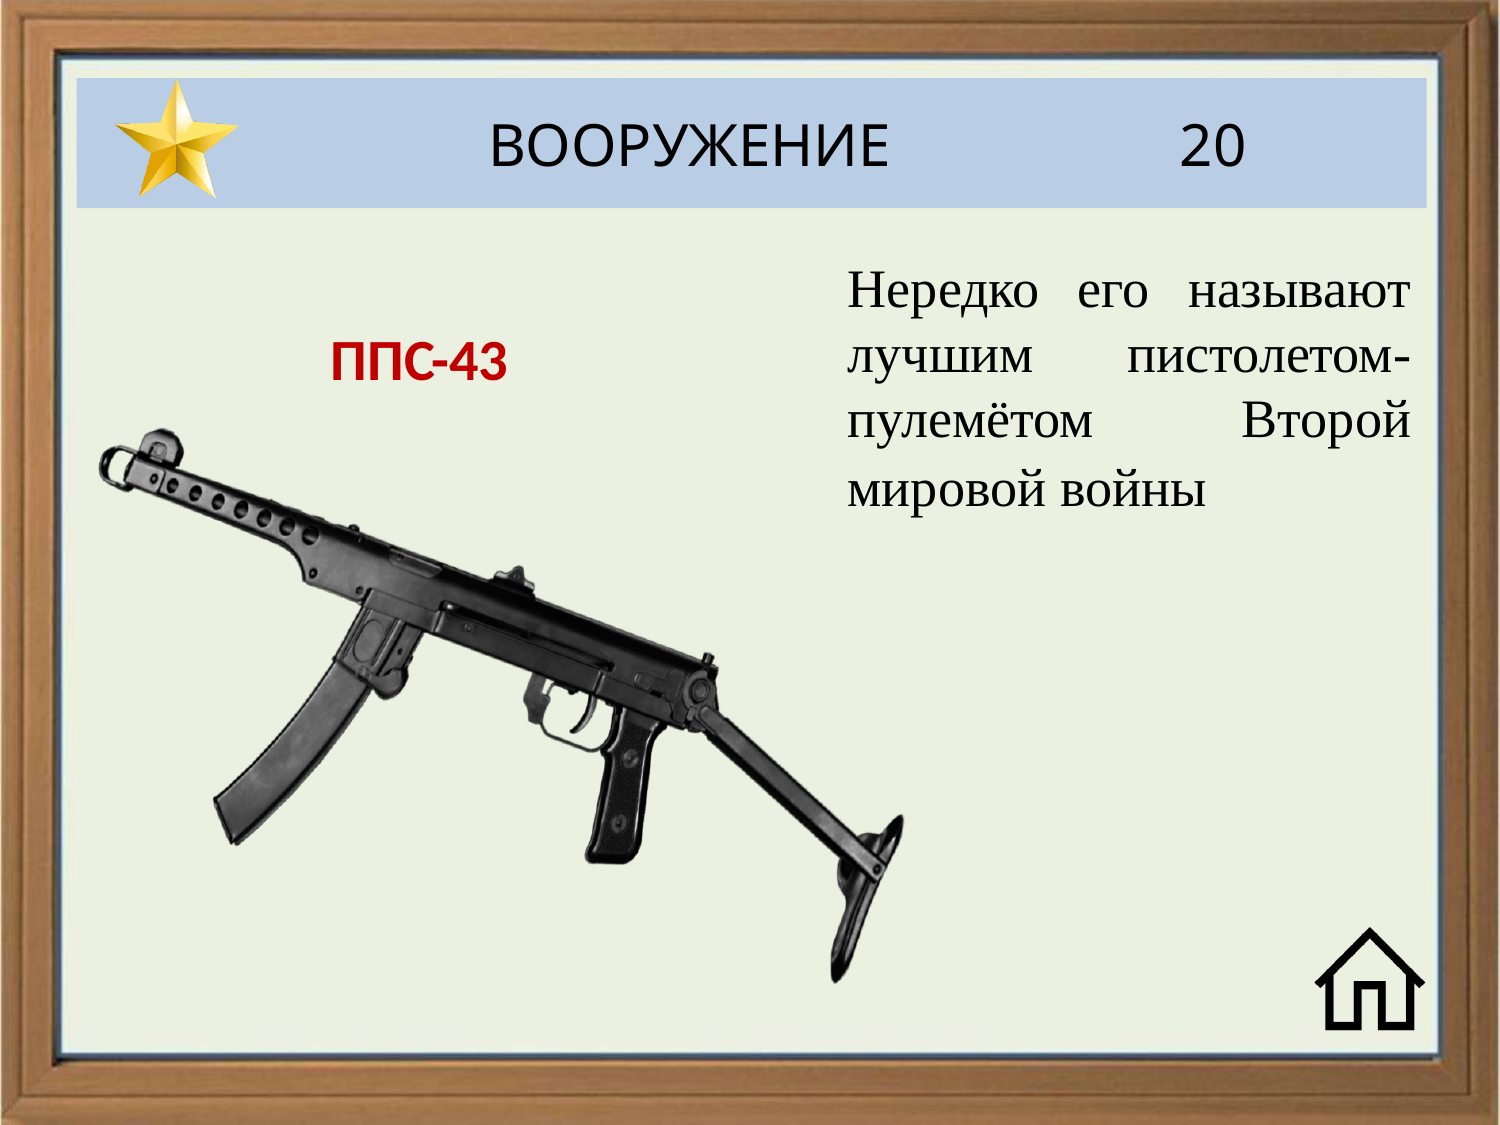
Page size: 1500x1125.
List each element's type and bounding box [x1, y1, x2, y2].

picture [111, 77, 241, 200]
picture [24, 553, 909, 921]
picture [1304, 916, 1434, 1046]
list [0, 0, 1500, 1125]
